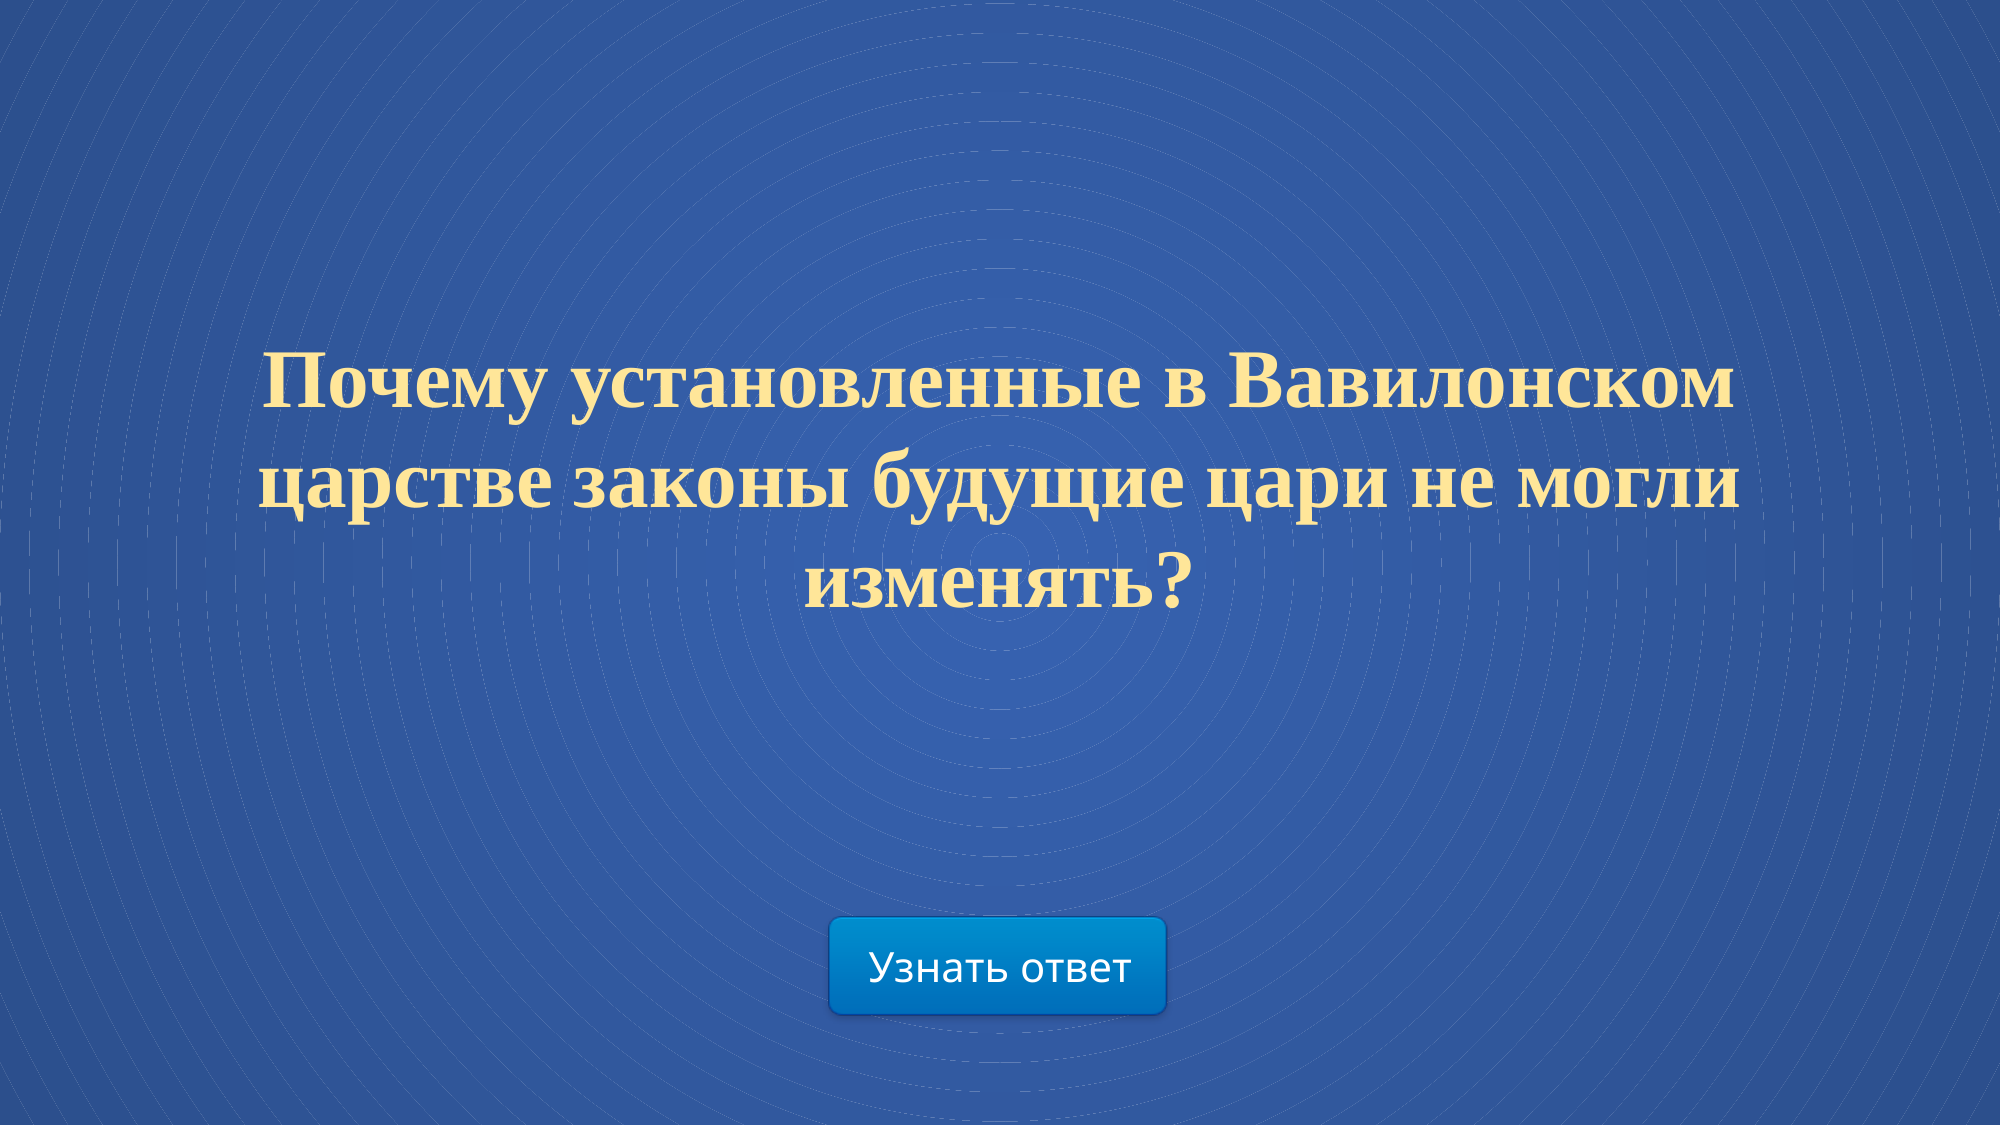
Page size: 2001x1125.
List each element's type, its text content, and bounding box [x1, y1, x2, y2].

text_box Почему установленные в Вавилонском царстве законы будущие цари не могли изменять? [151, 317, 1849, 632]
picture [793, 902, 1180, 1035]
